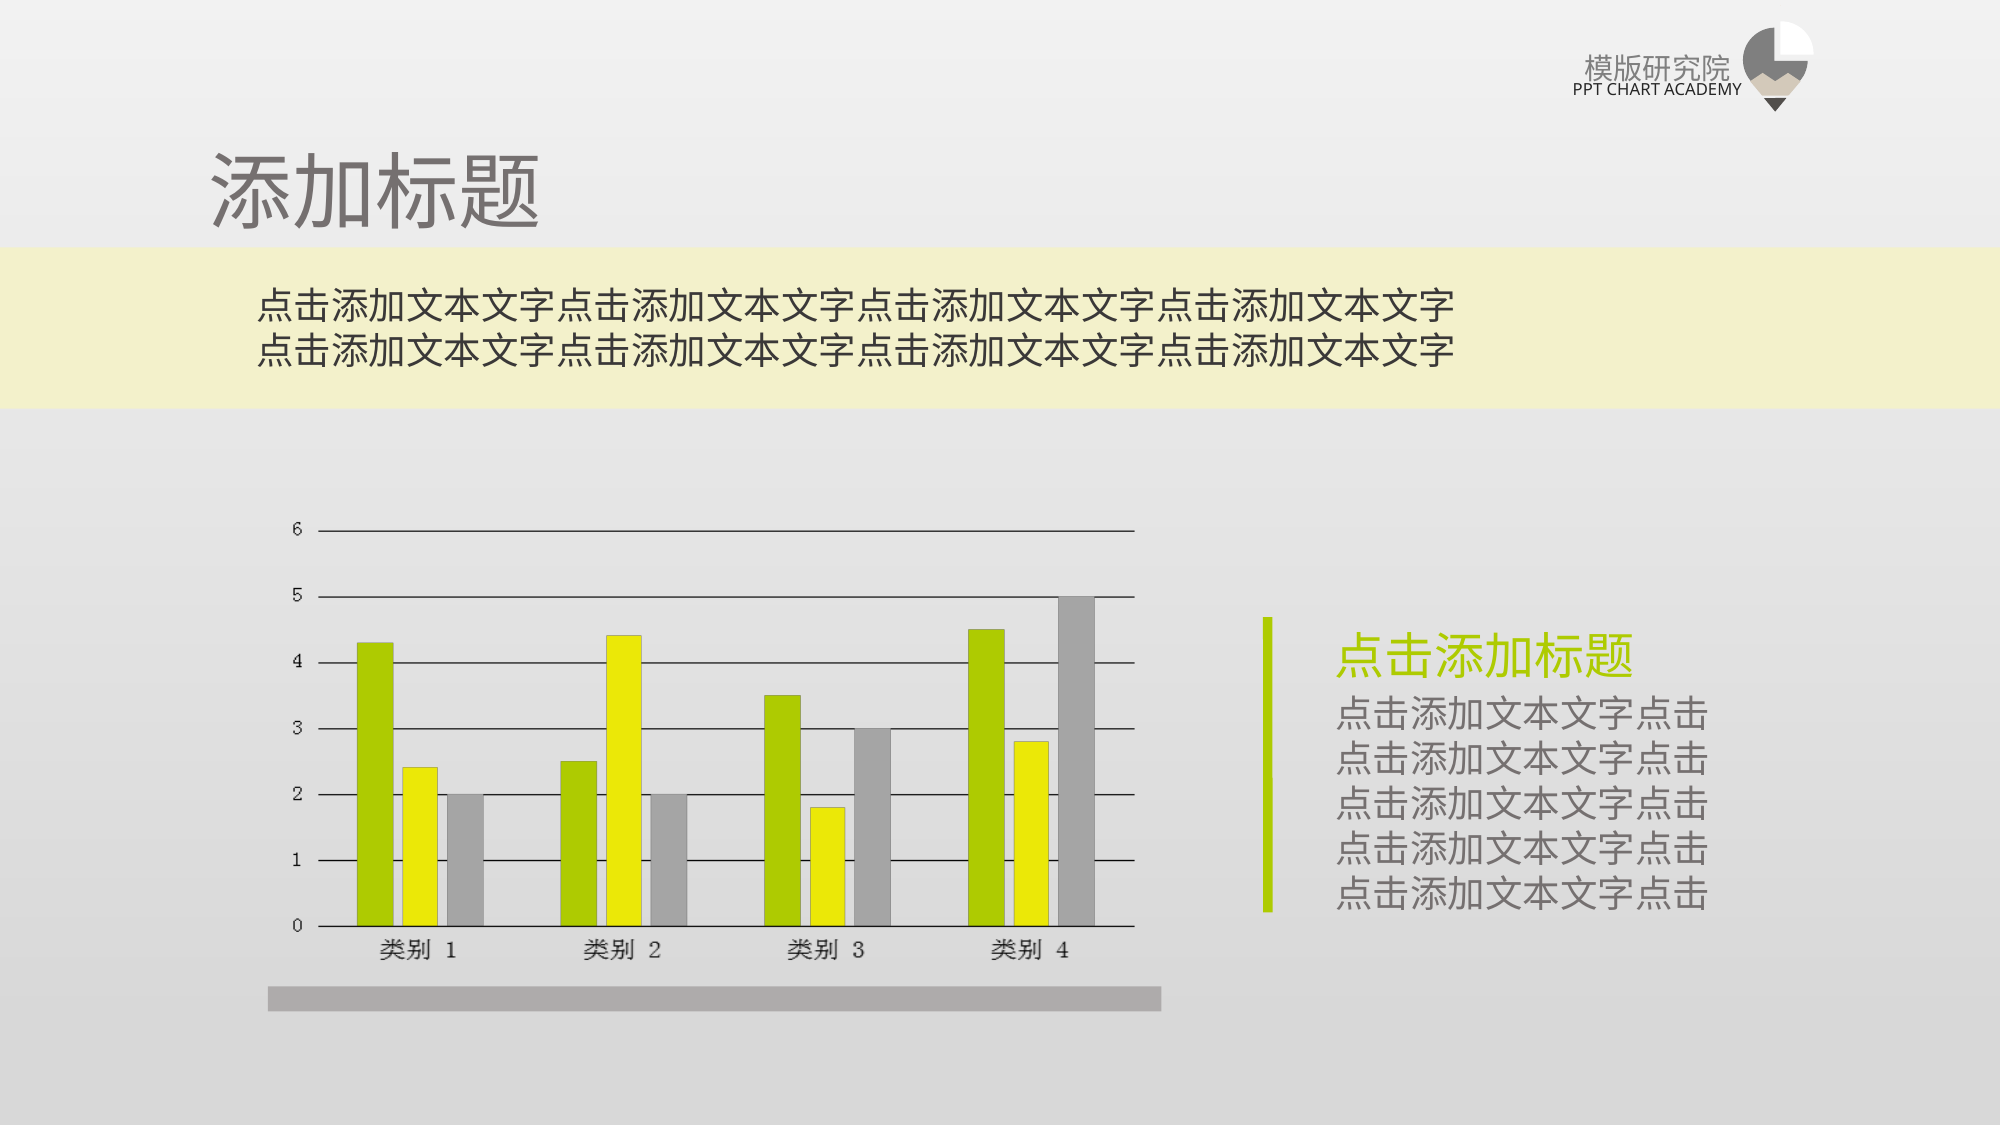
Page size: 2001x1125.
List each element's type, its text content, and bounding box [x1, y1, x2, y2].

text_box 点击添加文本文字点击 点击添加文本文字点击 点击添加文本文字点击 点击添加文本文字点击 点击添加文本文字点击 [1320, 682, 1726, 923]
text_box 点击添加文本文字点击添加文本文字点击添加文本文字点击添加文本文字 点击添加文本文字点击添加文本文字点击添加文本文字点击添加文本文字 [241, 274, 1472, 380]
text_box [267, 986, 1162, 1012]
picture [270, 498, 1157, 982]
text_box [1568, 42, 1737, 100]
text_box [0, 247, 2000, 409]
text_box 点击添加标题 [1319, 617, 1650, 692]
text_box 添加标题 [194, 131, 557, 246]
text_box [1742, 4, 1814, 112]
